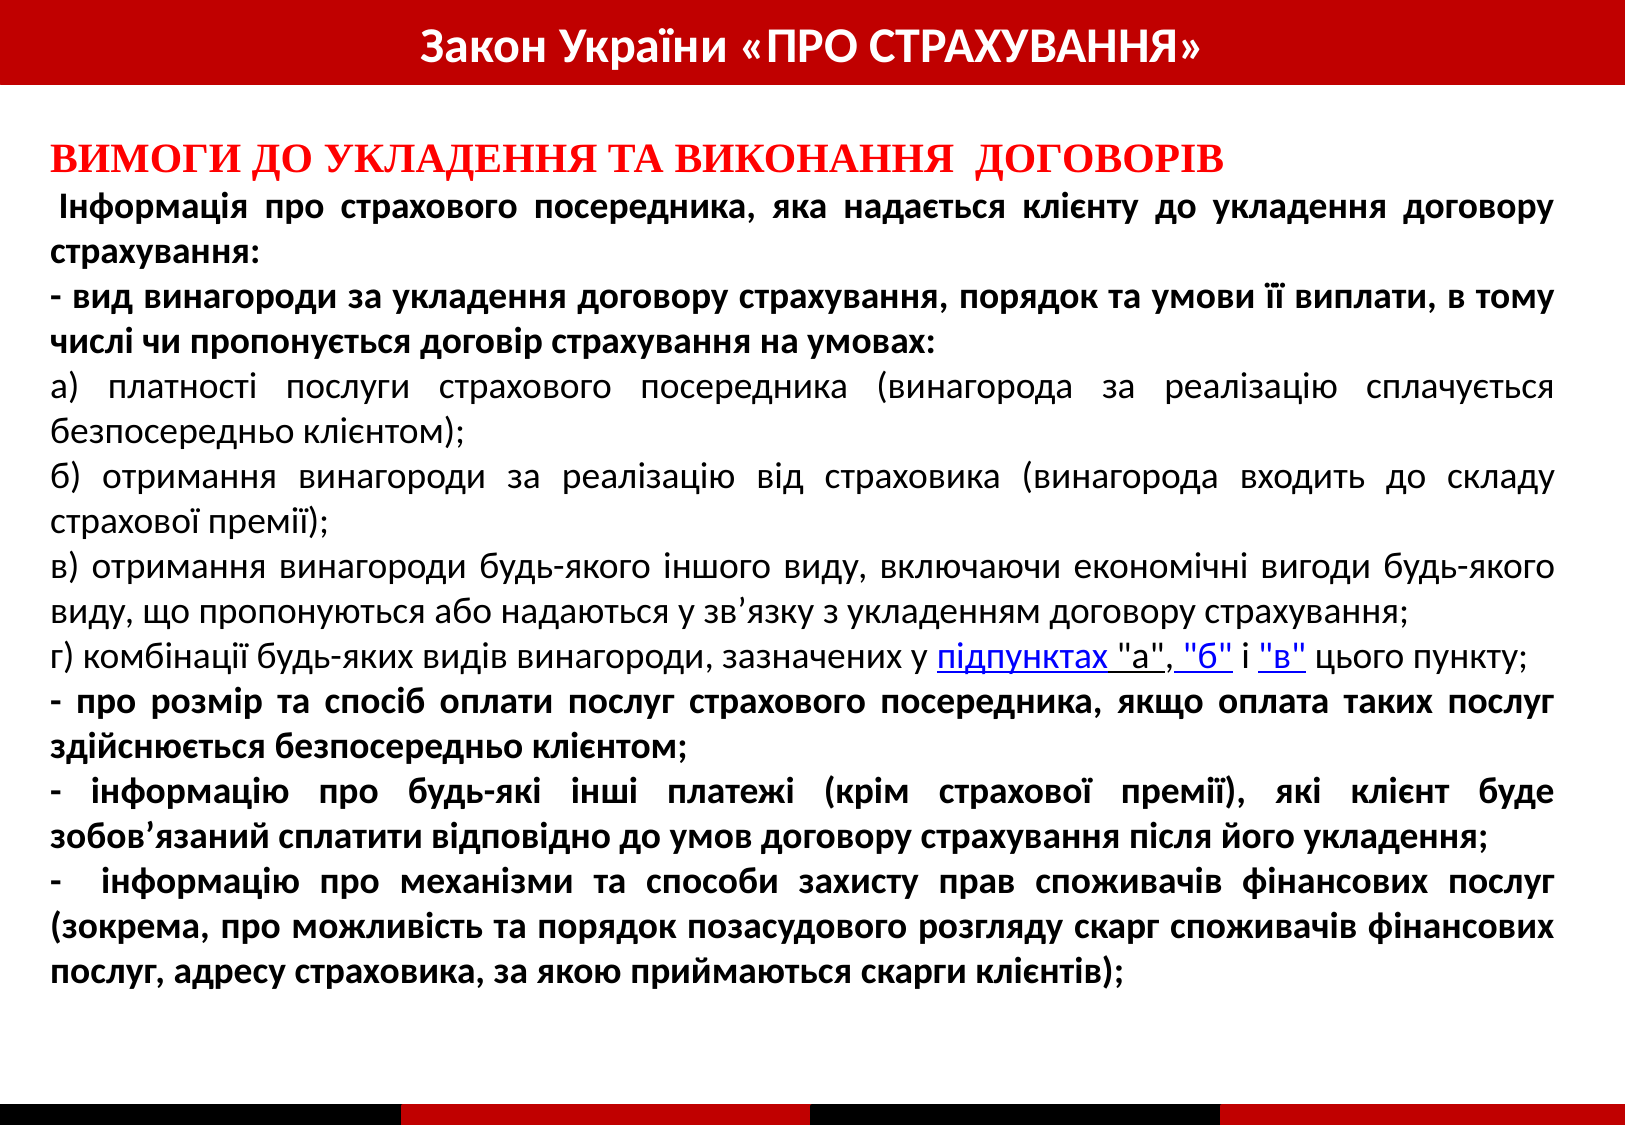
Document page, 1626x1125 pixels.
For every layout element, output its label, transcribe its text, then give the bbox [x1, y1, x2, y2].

text_box [401, 1104, 810, 1125]
text_box ВИМОГИ ДО УКЛАДЕННЯ ТА ВИКОНАННЯ ДОГОВОРІВ Інформація про страхового посередника, яка надається клієнту до укладення договору страхування: - вид винагороди за укладення договору страхування, порядок та умови її виплати, в тому числі чи пропонується договір страхування на умовах: а) платності послуги страхового посередника (винагорода за реалізацію сплачується безпосередньо клієнтом); б) отримання винагороди за реалізацію від страховика (винагорода входить до складу страхової премії); в) отримання винагороди будь-якого іншого виду, включаючи економічні вигоди будь-якого виду, що пропонуються або надаються у зв’язку з укладенням договору страхування; г) комбінації будь-яких видів винагороди, зазначених у підпунктах "а", "б" і "в" цього пункту; - про розмір та спосіб оплати послуг страхового посередника, якщо оплата таких послуг здійснюється безпосередньо клієнтом; - інформацію про будь-які інші платежі (крім страхової премії), які клієнт буде зобов’язаний сплатити відповідно до умов договору страхування після його укладення; - інформацію про механізми та способи захисту прав споживачів фінансових послуг (зокрема, про можливість та порядок позасудового розгляду скарг споживачів фінансових послуг, адресу страховика, за якою приймаються скарги клієнтів); [35, 123, 1571, 999]
text_box Закон України «ПРО СТРАХУВАННЯ» [0, 0, 1625, 85]
text_box [1220, 1104, 1625, 1125]
text_box [810, 1104, 1220, 1125]
text_box [0, 1104, 401, 1125]
